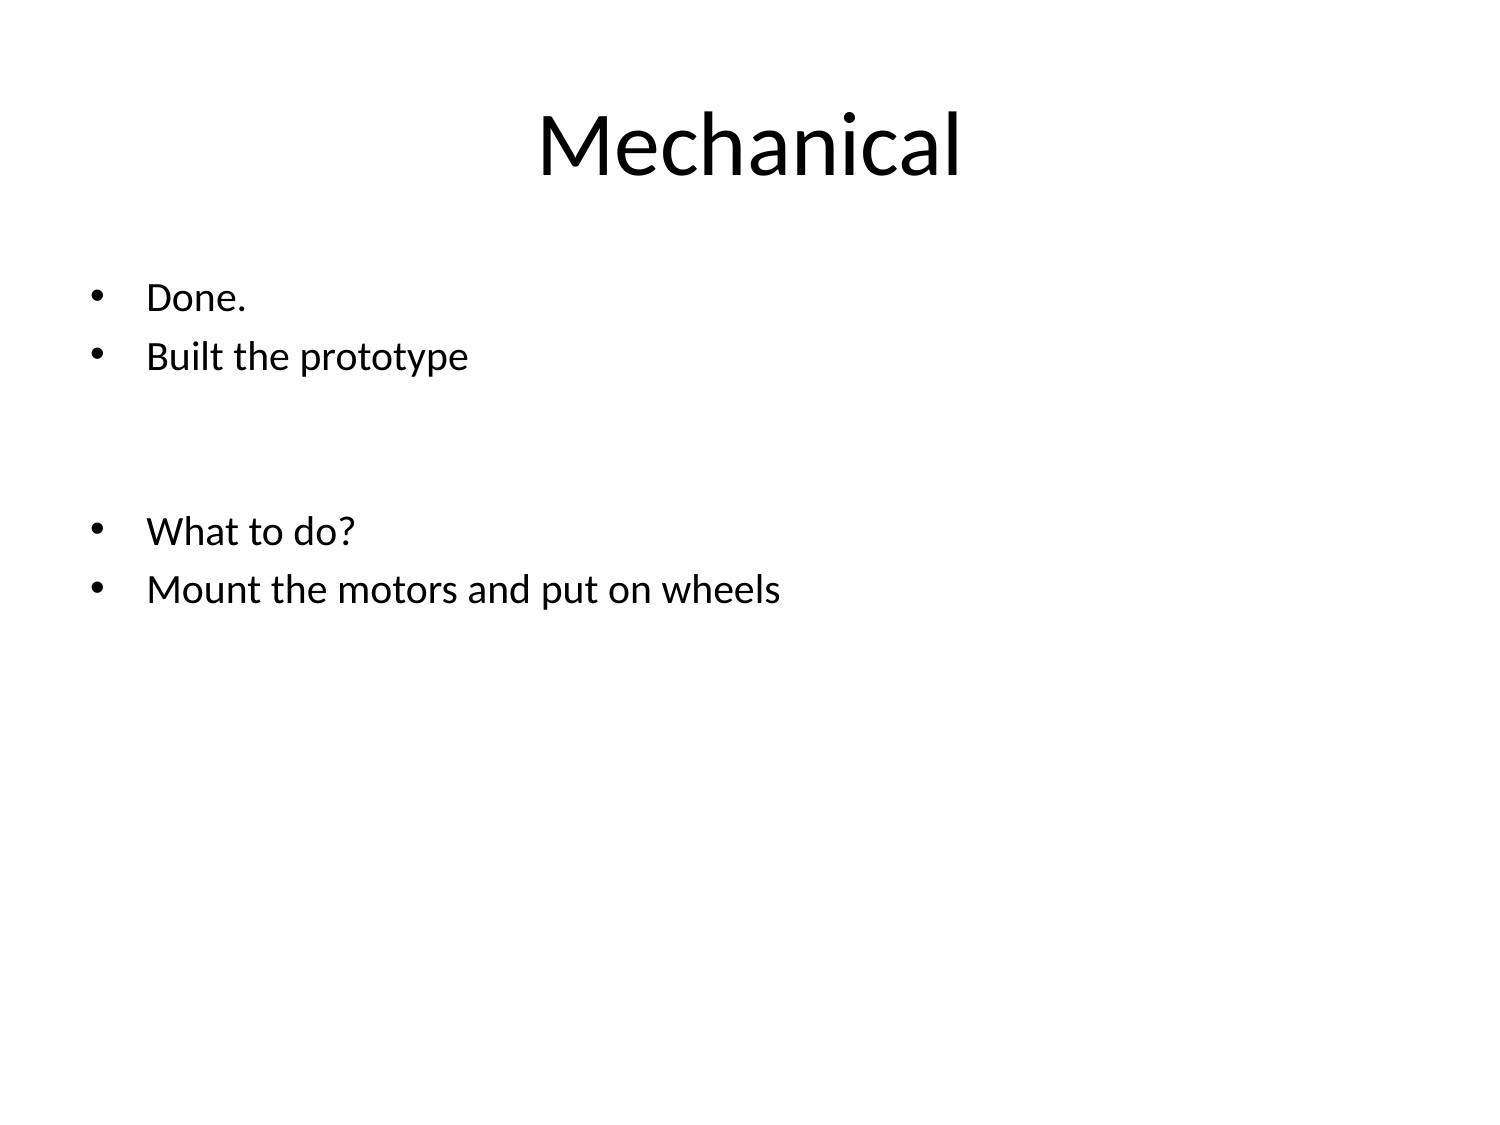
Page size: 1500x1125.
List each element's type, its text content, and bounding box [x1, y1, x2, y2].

title Mechanical [75, 45, 1425, 233]
list Done. Built the prototype What to do? Mount the motors and put on wheels [75, 262, 1425, 1005]
